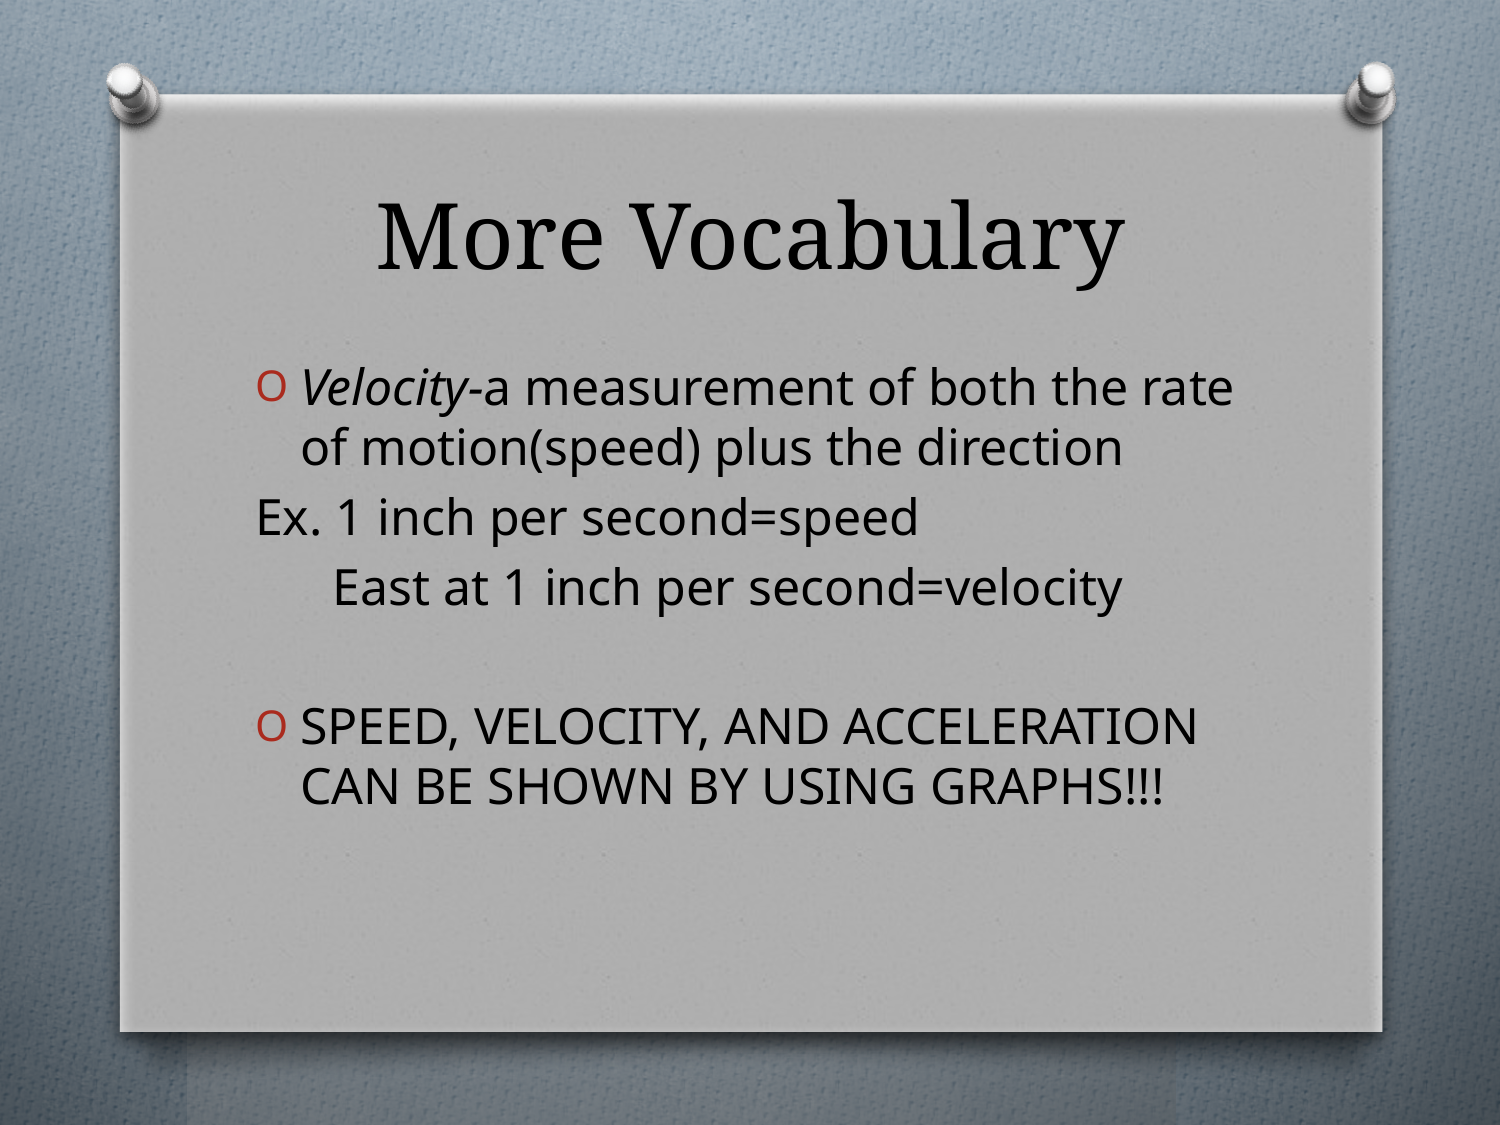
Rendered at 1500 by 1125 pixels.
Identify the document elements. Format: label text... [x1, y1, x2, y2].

picture [75, 29, 198, 153]
picture [1317, 35, 1439, 156]
title More Vocabulary [179, 134, 1323, 332]
list Velocity-a measurement of both the rate of motion(speed) plus the direction Ex. 1 inch per second=speed East at 1 inch per second=velocity SPEED, VELOCITY, AND ACCELERATION CAN BE SHOWN BY USING GRAPHS!!! [240, 347, 1257, 939]
